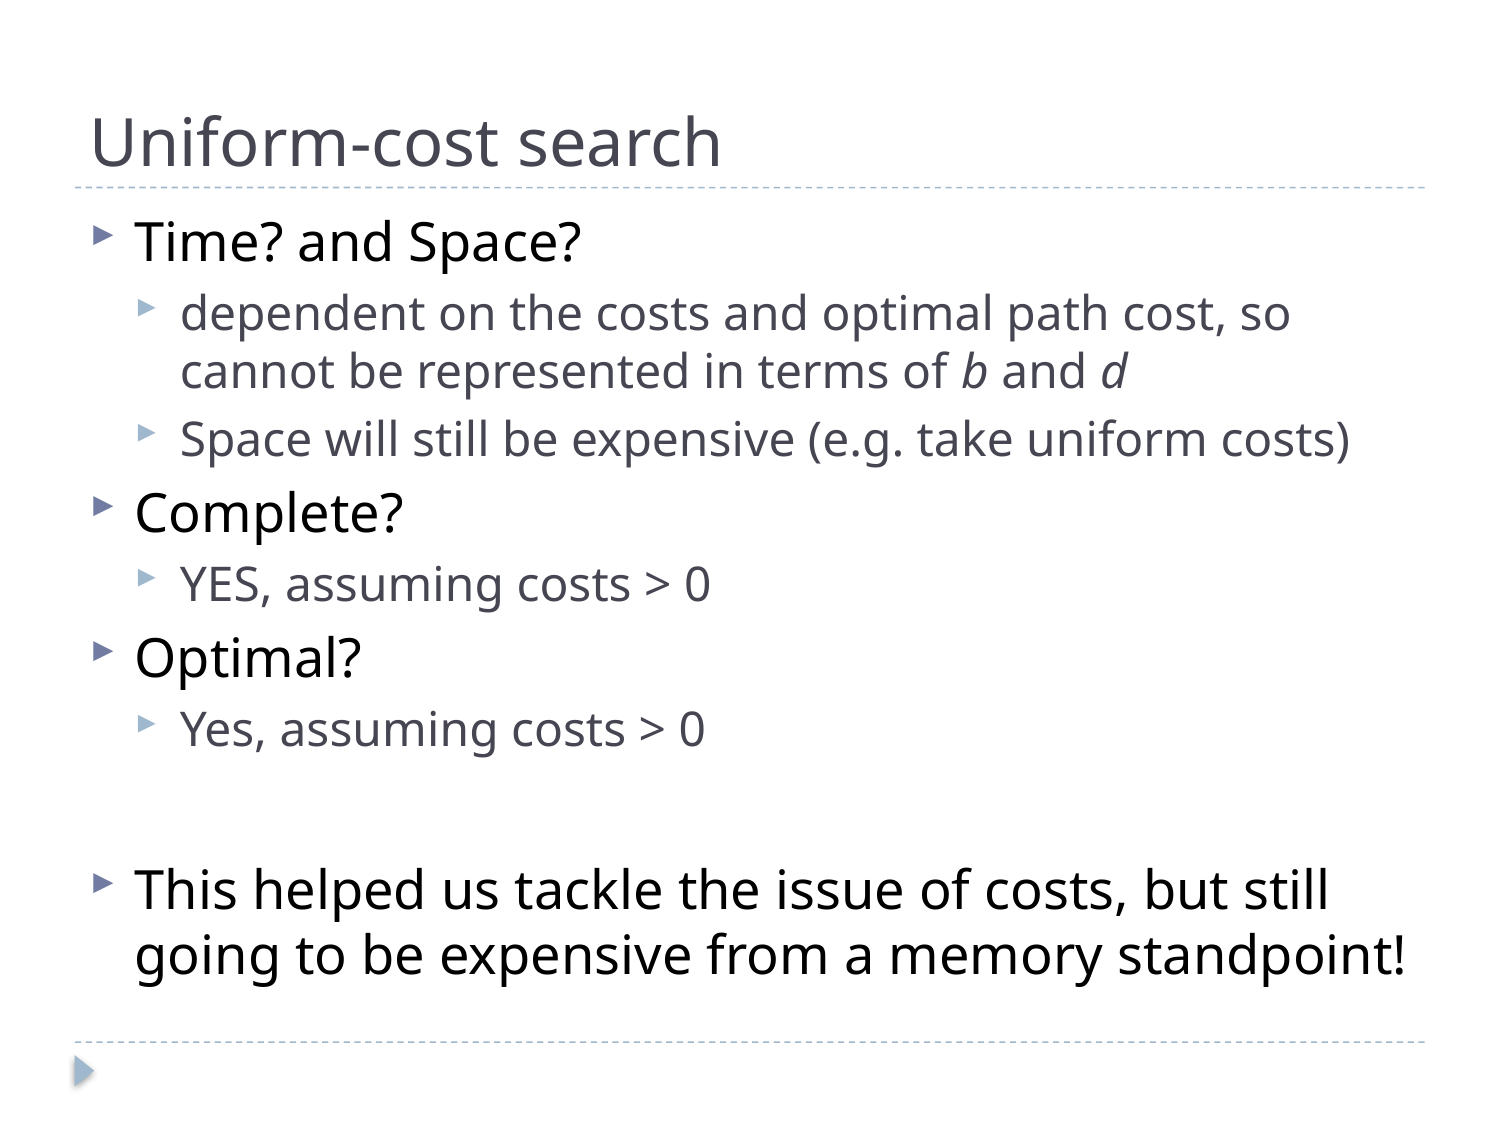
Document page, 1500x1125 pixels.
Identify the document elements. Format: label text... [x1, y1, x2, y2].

list Time? and Space? dependent on the costs and optimal path cost, so cannot be represented in terms of b and d Space will still be expensive (e.g. take uniform costs) Complete? YES, assuming costs > 0 Optimal? Yes, assuming costs > 0 This helped us tackle the issue of costs, but still going to be expensive from a memory standpoint! [75, 200, 1425, 1010]
title Uniform-cost search [75, 24, 1425, 188]
